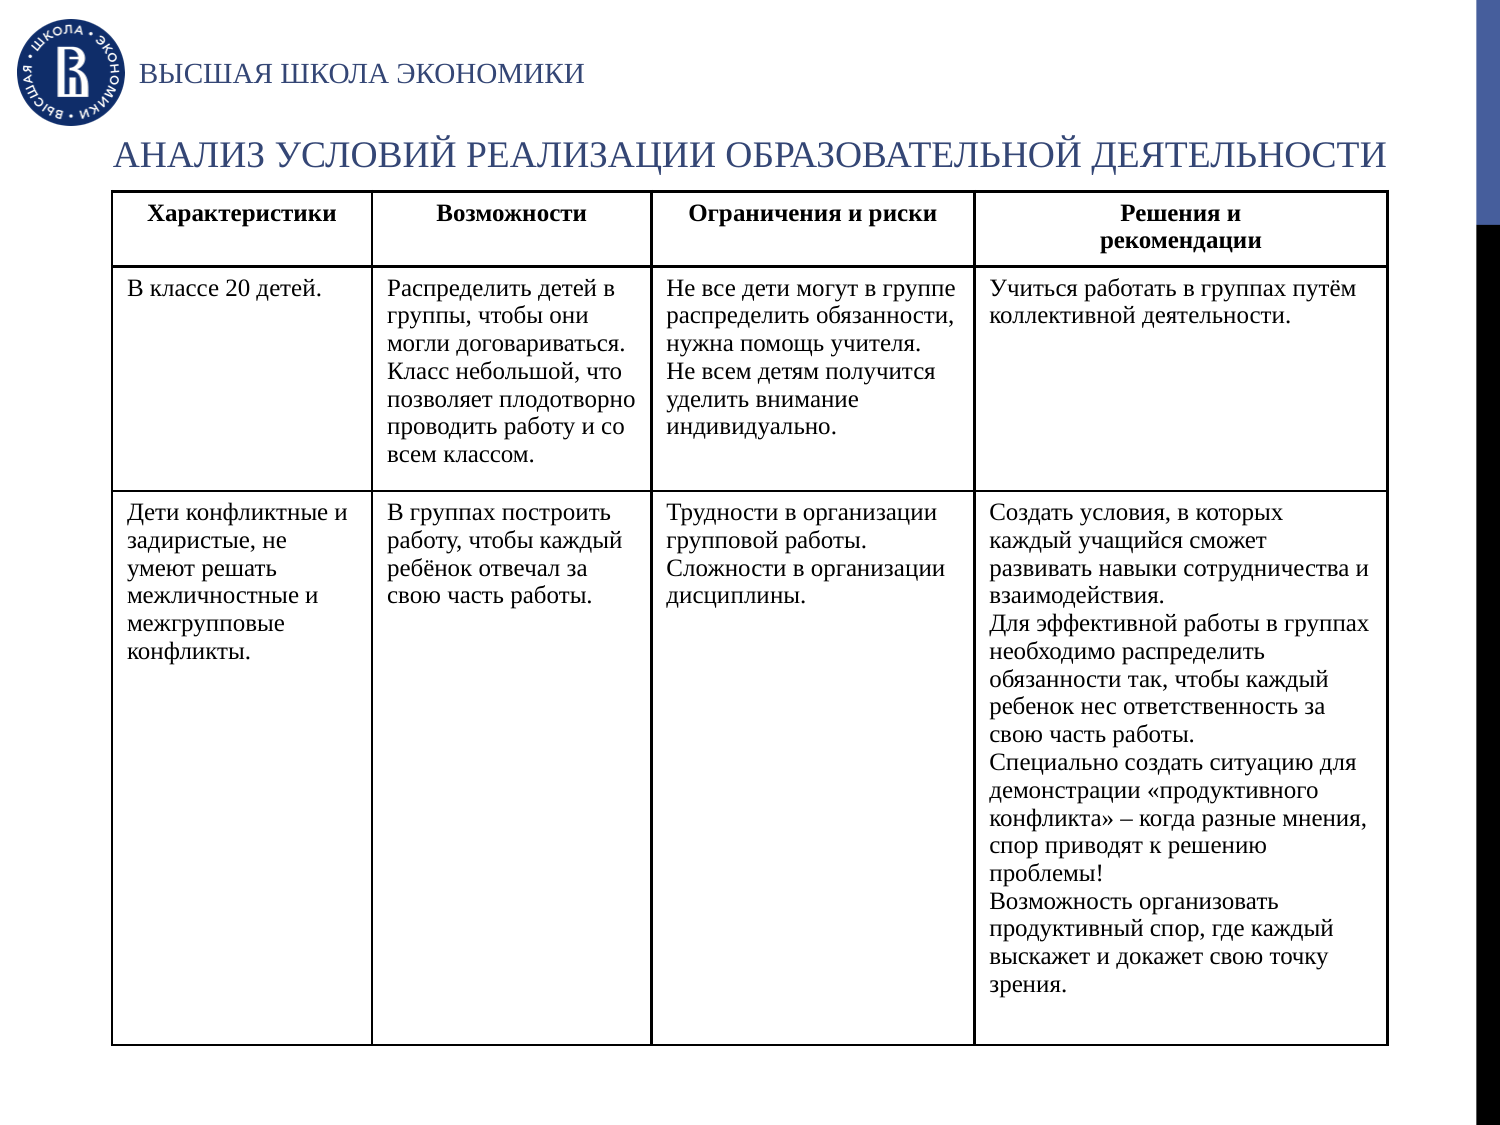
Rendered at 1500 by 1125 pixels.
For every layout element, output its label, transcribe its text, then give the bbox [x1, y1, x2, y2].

table_cell Создать условия, в которых каждый учащийся сможет развивать навыки сотрудничества и взаимодействия. Для эффективной работы в группах необходимо распределить обязанности так, чтобы каждый ребенок нес ответственность за свою часть работы. Специально создать ситуацию для демонстрации «продуктивного конфликта» – когда разные мнения, спор приводят к решению проблемы! Возможность организовать продуктивный спор, где каждый выскажет и докажет свою точку зрения. [976, 492, 1386, 1044]
table_cell Трудности в организации групповой работы. Сложности в организации дисциплины. [653, 492, 973, 1044]
table_cell Учиться работать в группах путём коллективной деятельности. [976, 268, 1386, 490]
table_cell Распределить детей в группы, чтобы они могли договариваться. Класс небольшой, что позволяет плодотворно проводить работу и со всем классом. [373, 268, 650, 490]
text_box ВЫСШАЯ ШКОЛА ЭКОНОМИКИ [130, 47, 644, 97]
table_header Возможности [373, 193, 650, 265]
table_cell Дети конфликтные и задиристые, не умеют решать межличностные и межгрупповые конфликты. [113, 492, 371, 1044]
text_box АНАЛИЗ УСЛОВИЙ РЕАЛИЗАЦИИ ОБРАЗОВАТЕЛЬНОЙ ДЕЯТЕЛЬНОСТИ [0, 122, 1500, 183]
table_cell В группах построить работу, чтобы каждый ребёнок отвечал за свою часть работы. [373, 492, 650, 1044]
table_cell Не все дети могут в группе распределить обязанности, нужна помощь учителя. Не всем детям получится уделить внимание индивидуально. [653, 268, 973, 490]
table_header Характеристики [113, 193, 371, 265]
picture [17, 18, 125, 127]
table_header Решения и рекомендации [976, 193, 1386, 265]
table_cell В классе 20 детей. [113, 268, 371, 490]
table_header Ограничения и риски [653, 193, 973, 265]
